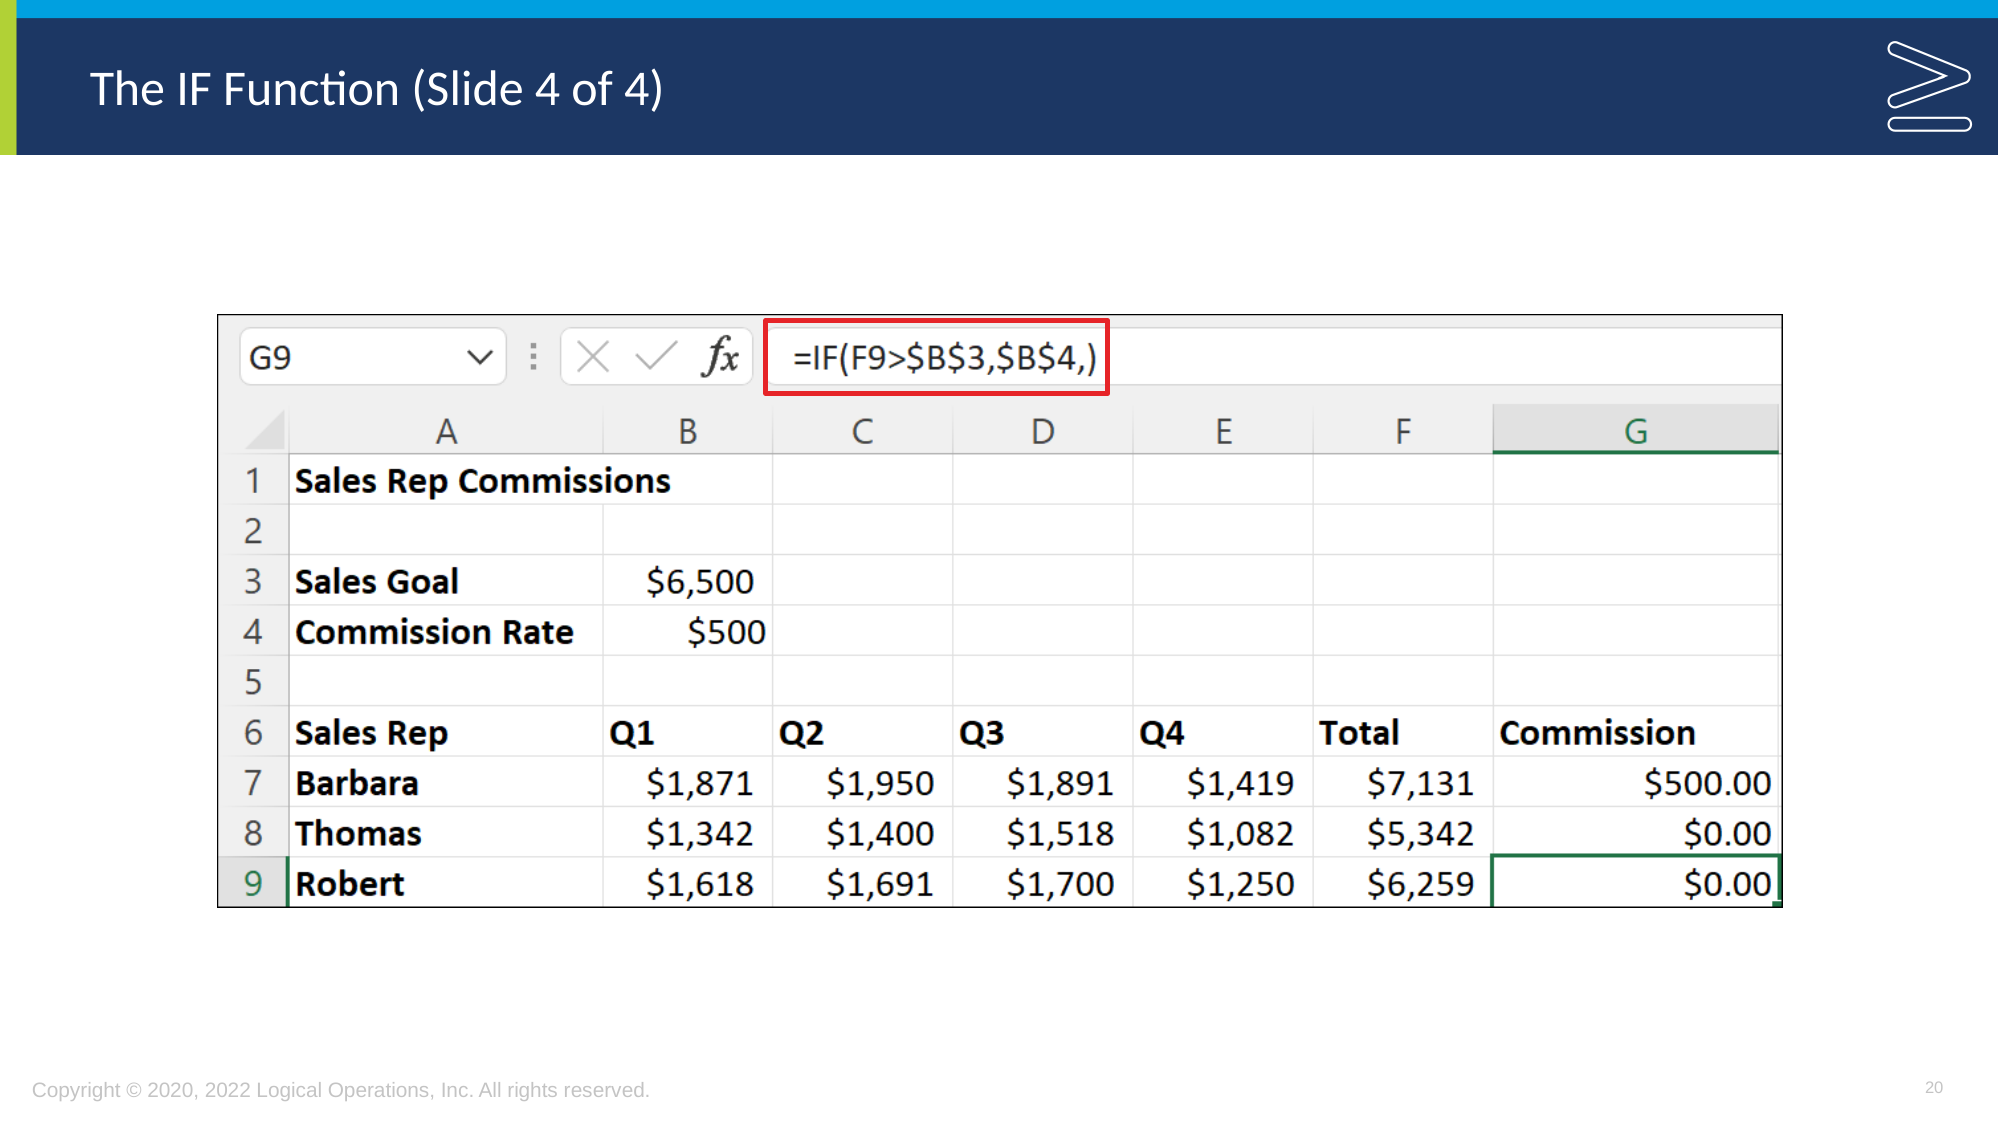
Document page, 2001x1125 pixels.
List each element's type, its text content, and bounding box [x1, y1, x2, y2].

picture [1850, 19, 1998, 155]
slide_number 20 [1491, 1057, 1959, 1118]
title The IF Function (Slide 4 of 4) [74, 16, 1850, 155]
picture [0, 0, 74, 155]
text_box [217, 314, 1783, 908]
